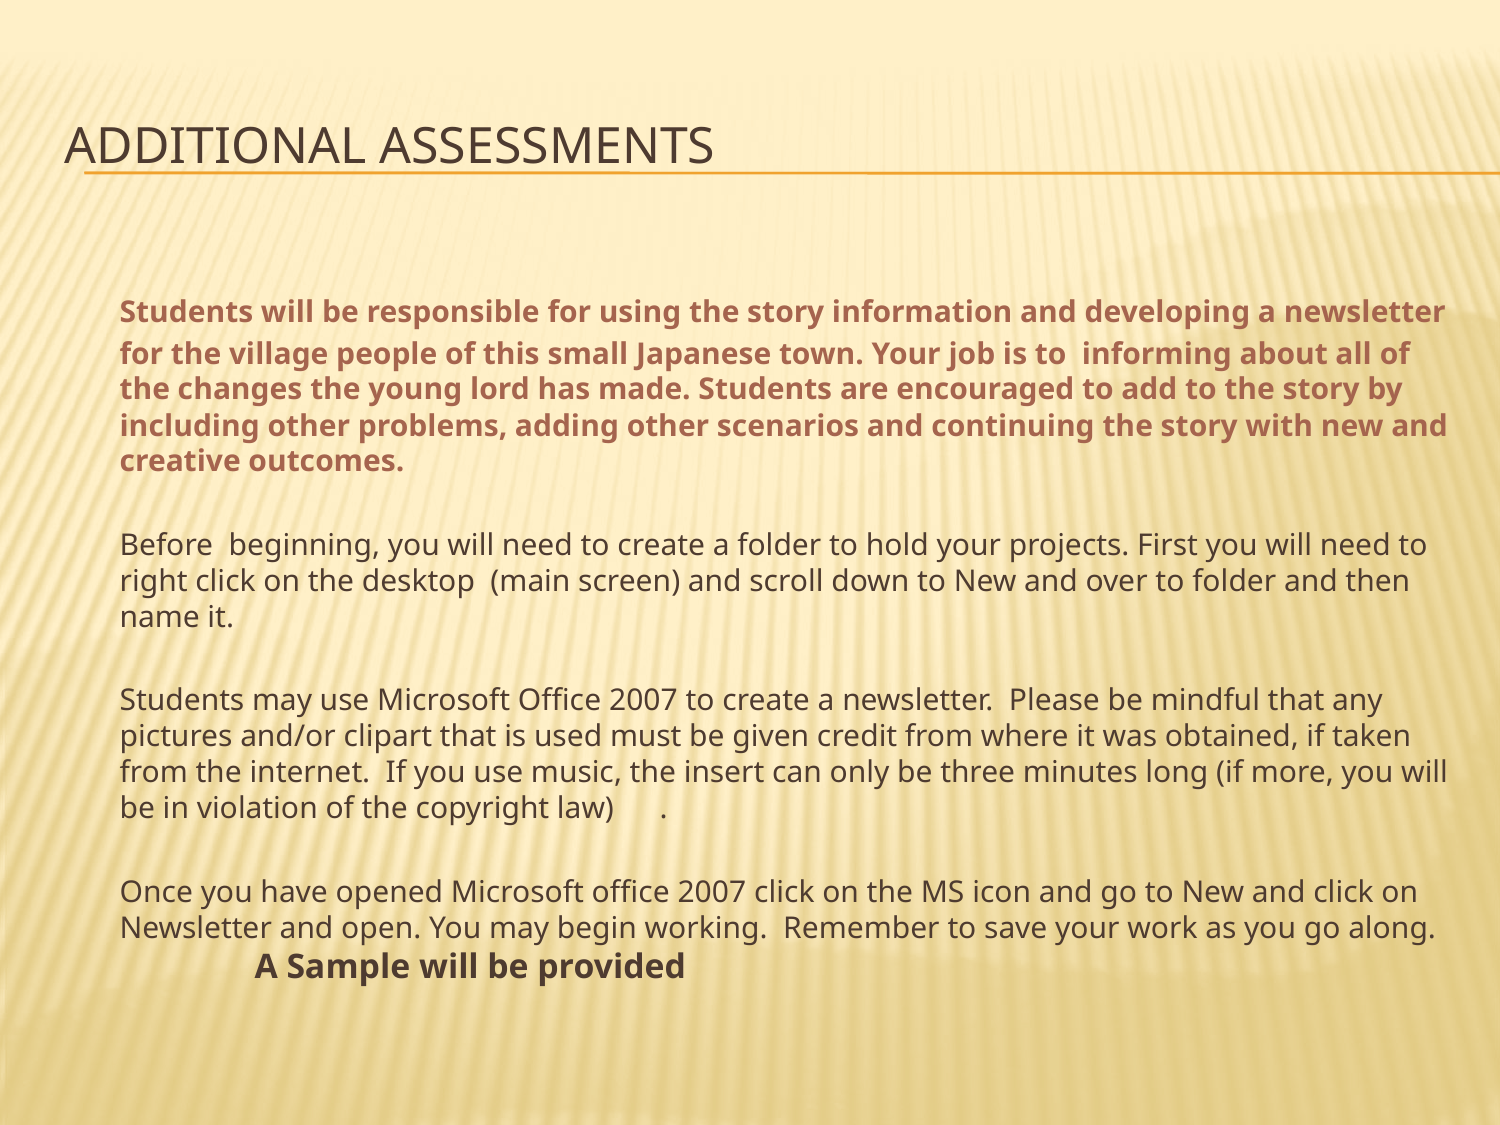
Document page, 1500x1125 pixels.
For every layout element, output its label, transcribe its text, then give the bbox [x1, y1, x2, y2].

title Additional assessments [50, 75, 1475, 213]
list Students will be responsible for using the story information and developing a newsletter for the village people of this small Japanese town. Your job is to informing about all of the changes the young lord has made. Students are encouraged to add to the story by including other problems, adding other scenarios and continuing the story with new and creative outcomes. Before beginning, you will need to create a folder to hold your projects. First you will need to right click on the desktop (main screen) and scroll down to New and over to folder and then name it. Students may use Microsoft Office 2007 to create a newsletter. Please be mindful that any pictures and/or clipart that is used must be given credit from where it was obtained, if taken from the internet. If you use music, the insert can only be three minutes long (if more, you will be in violation of the copyright law) . Once you have opened Microsoft office 2007 click on the MS icon and go to New and click on Newsletter and open. You may begin working. Remember to save your work as you go along. A Sample will be provided [50, 254, 1475, 998]
